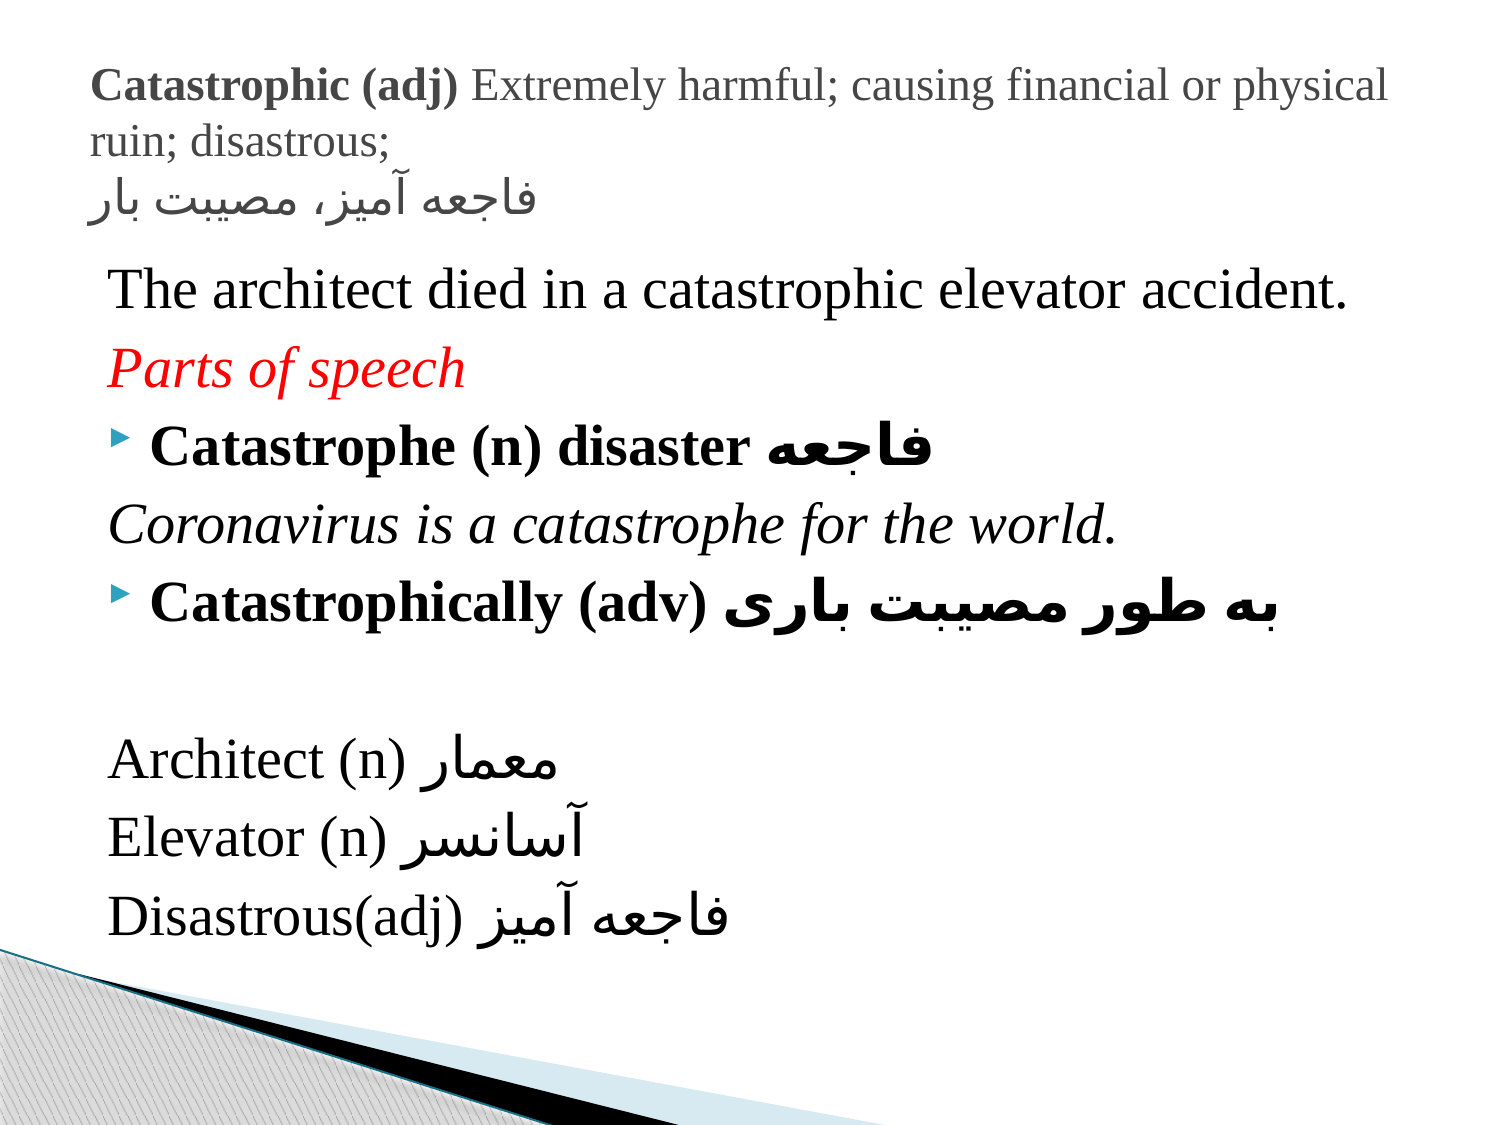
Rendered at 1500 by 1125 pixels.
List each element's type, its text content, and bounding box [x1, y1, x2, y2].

list The architect died in a catastrophic elevator accident. Parts of speech Catastrophe (n) disaster فاجعه Coronavirus is a catastrophe for the world. Catastrophically (adv) به طور مصیبت باری Architect (n) معمار Elevator (n) آسانسر Disastrous(adj) فاجعه آمیز [75, 243, 1425, 986]
title Catastrophic (adj) Extremely harmful; causing financial or physical ruin; disastrous; فاجعه آمیز، مصیبت بار [75, 45, 1425, 233]
